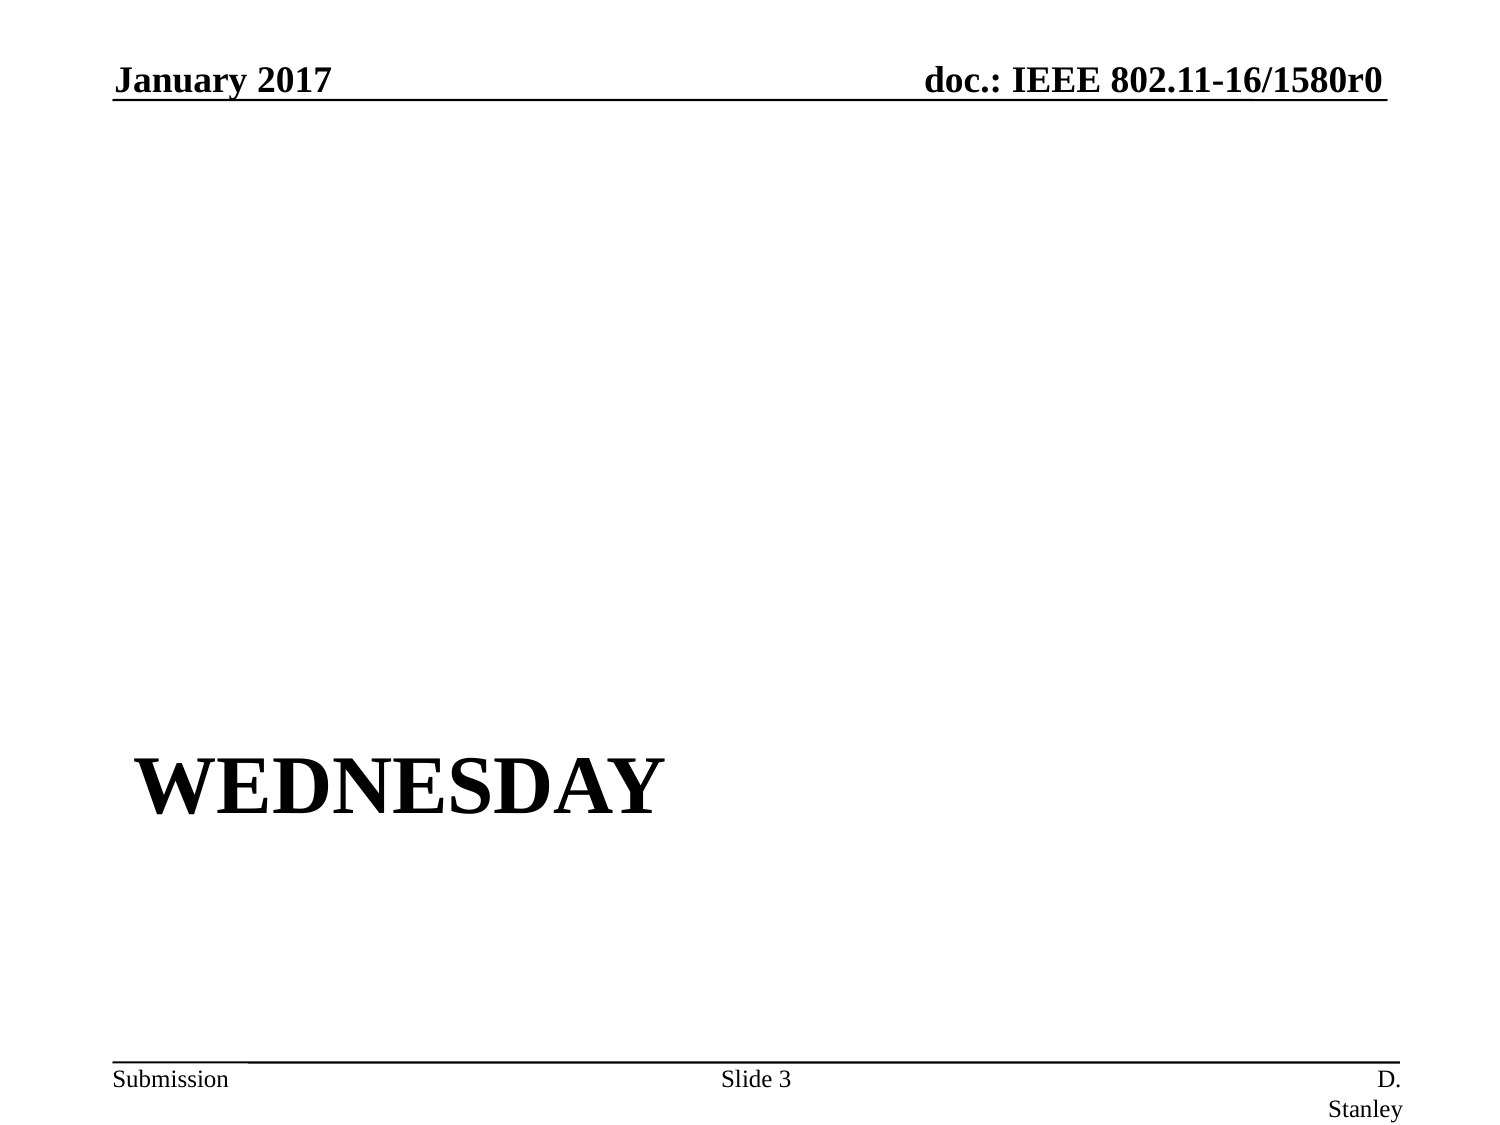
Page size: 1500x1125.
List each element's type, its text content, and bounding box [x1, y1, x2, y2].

title Wednesday [118, 722, 1394, 947]
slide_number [114, 54, 374, 101]
slide_number Slide 3 [712, 1061, 800, 1093]
footer D. Stanley, HP Enterprise [1324, 1061, 1402, 1093]
